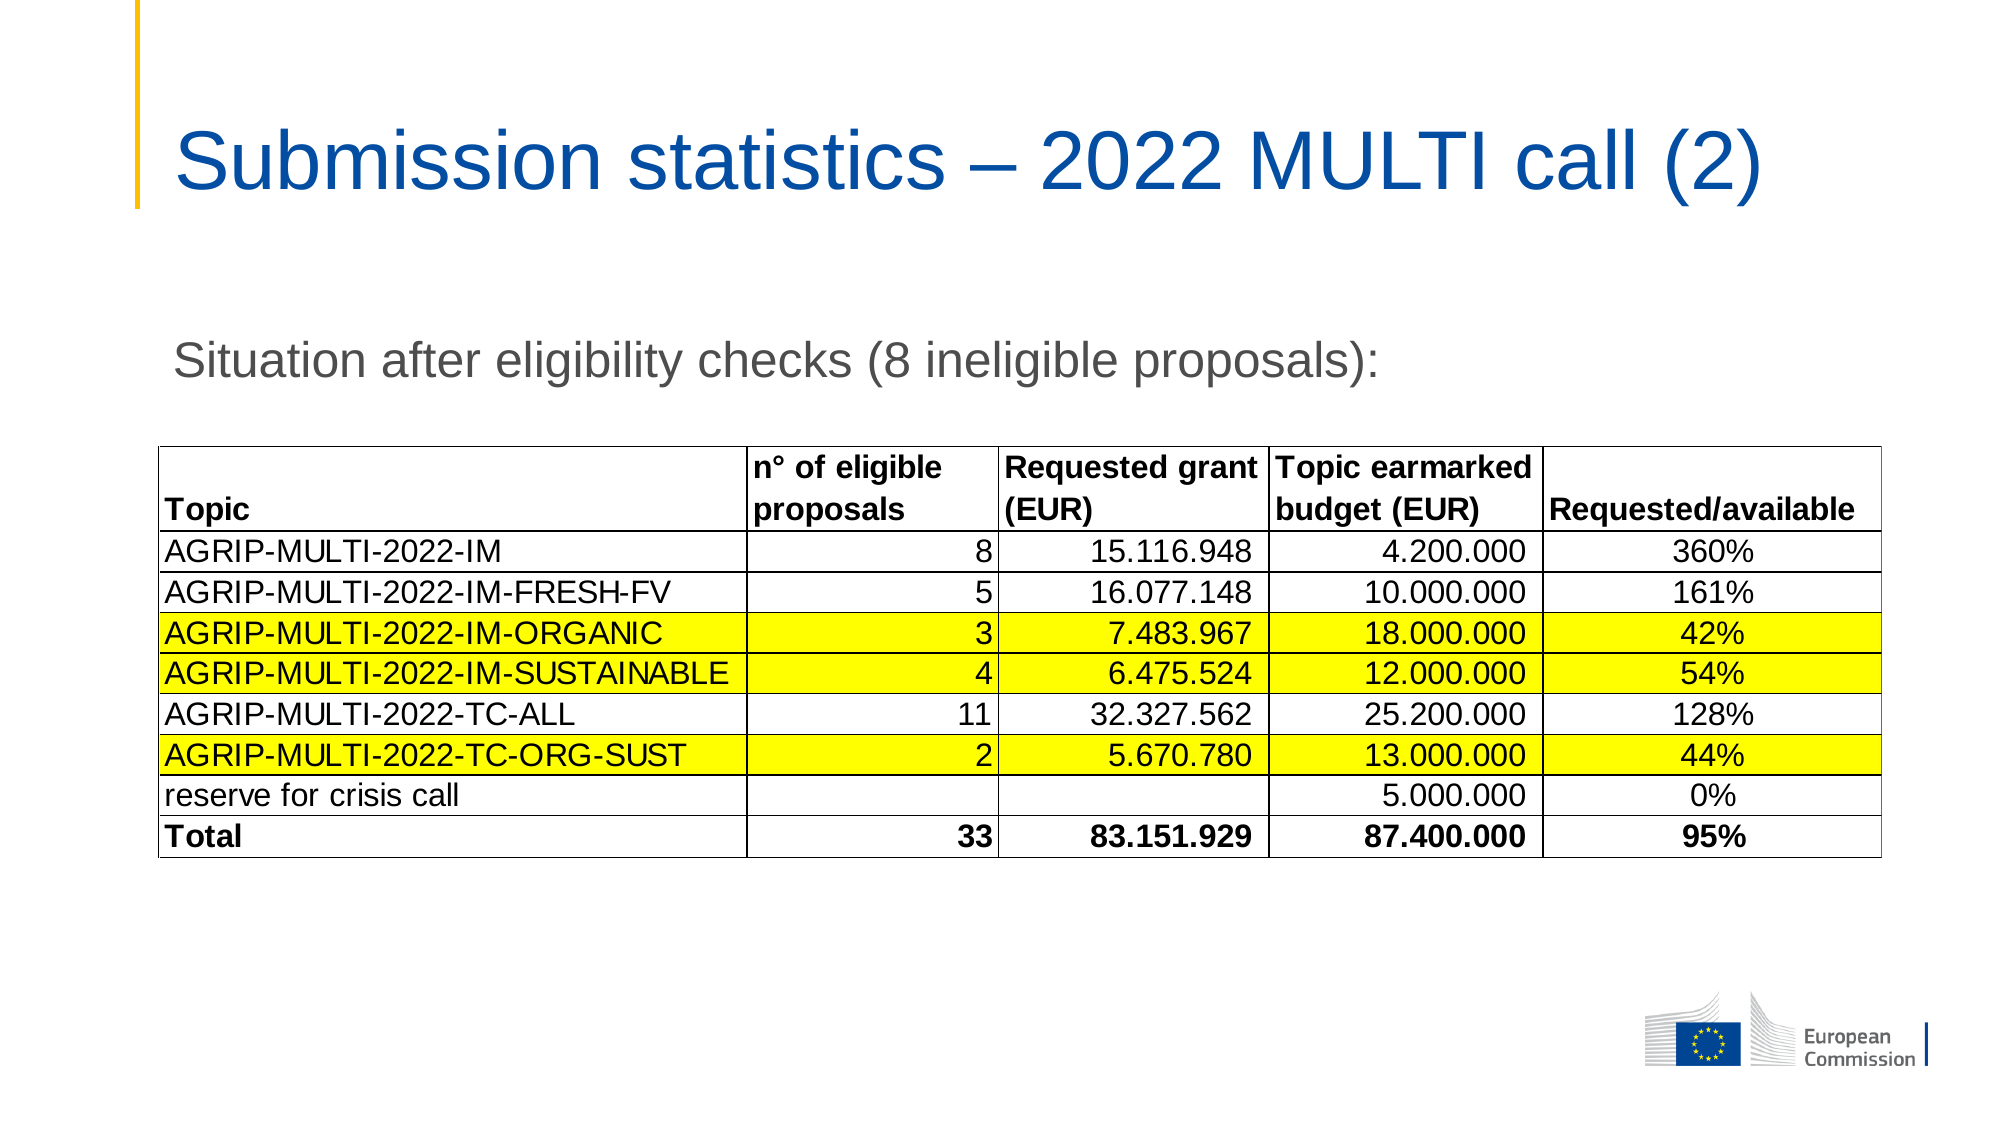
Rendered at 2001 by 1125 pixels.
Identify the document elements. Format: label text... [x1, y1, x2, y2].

picture [1645, 991, 1928, 1066]
title Submission statistics – 2022 MULTI call (2) [159, 79, 1885, 208]
picture [157, 445, 1884, 859]
list Situation after eligibility checks (8 ineligible proposals): [157, 222, 1947, 859]
